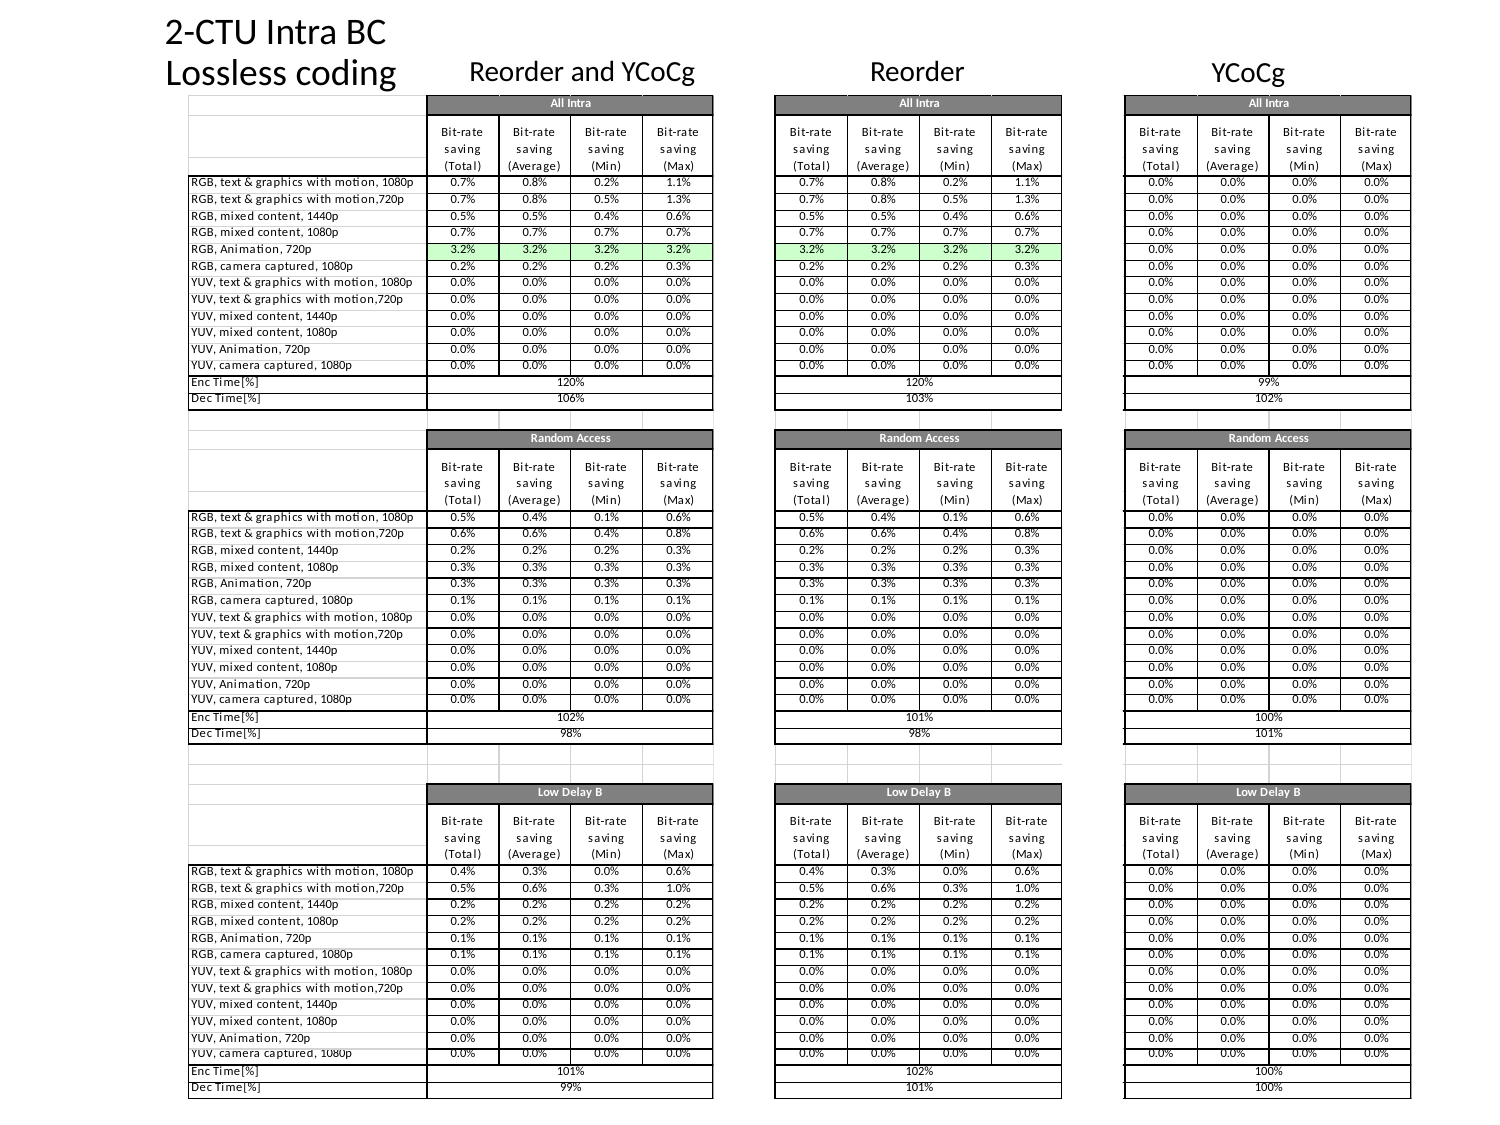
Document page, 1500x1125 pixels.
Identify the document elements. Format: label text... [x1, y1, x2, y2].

text_box YCoCg [1196, 45, 1308, 95]
text_box Lossless coding [150, 60, 420, 101]
picture [774, 95, 1064, 1100]
text_box Reorder [855, 44, 982, 95]
text_box 2-CTU Intra BC [149, 0, 545, 60]
text_box Reorder and YCoCg [454, 45, 715, 95]
picture [1122, 95, 1413, 1100]
picture [187, 95, 715, 1100]
